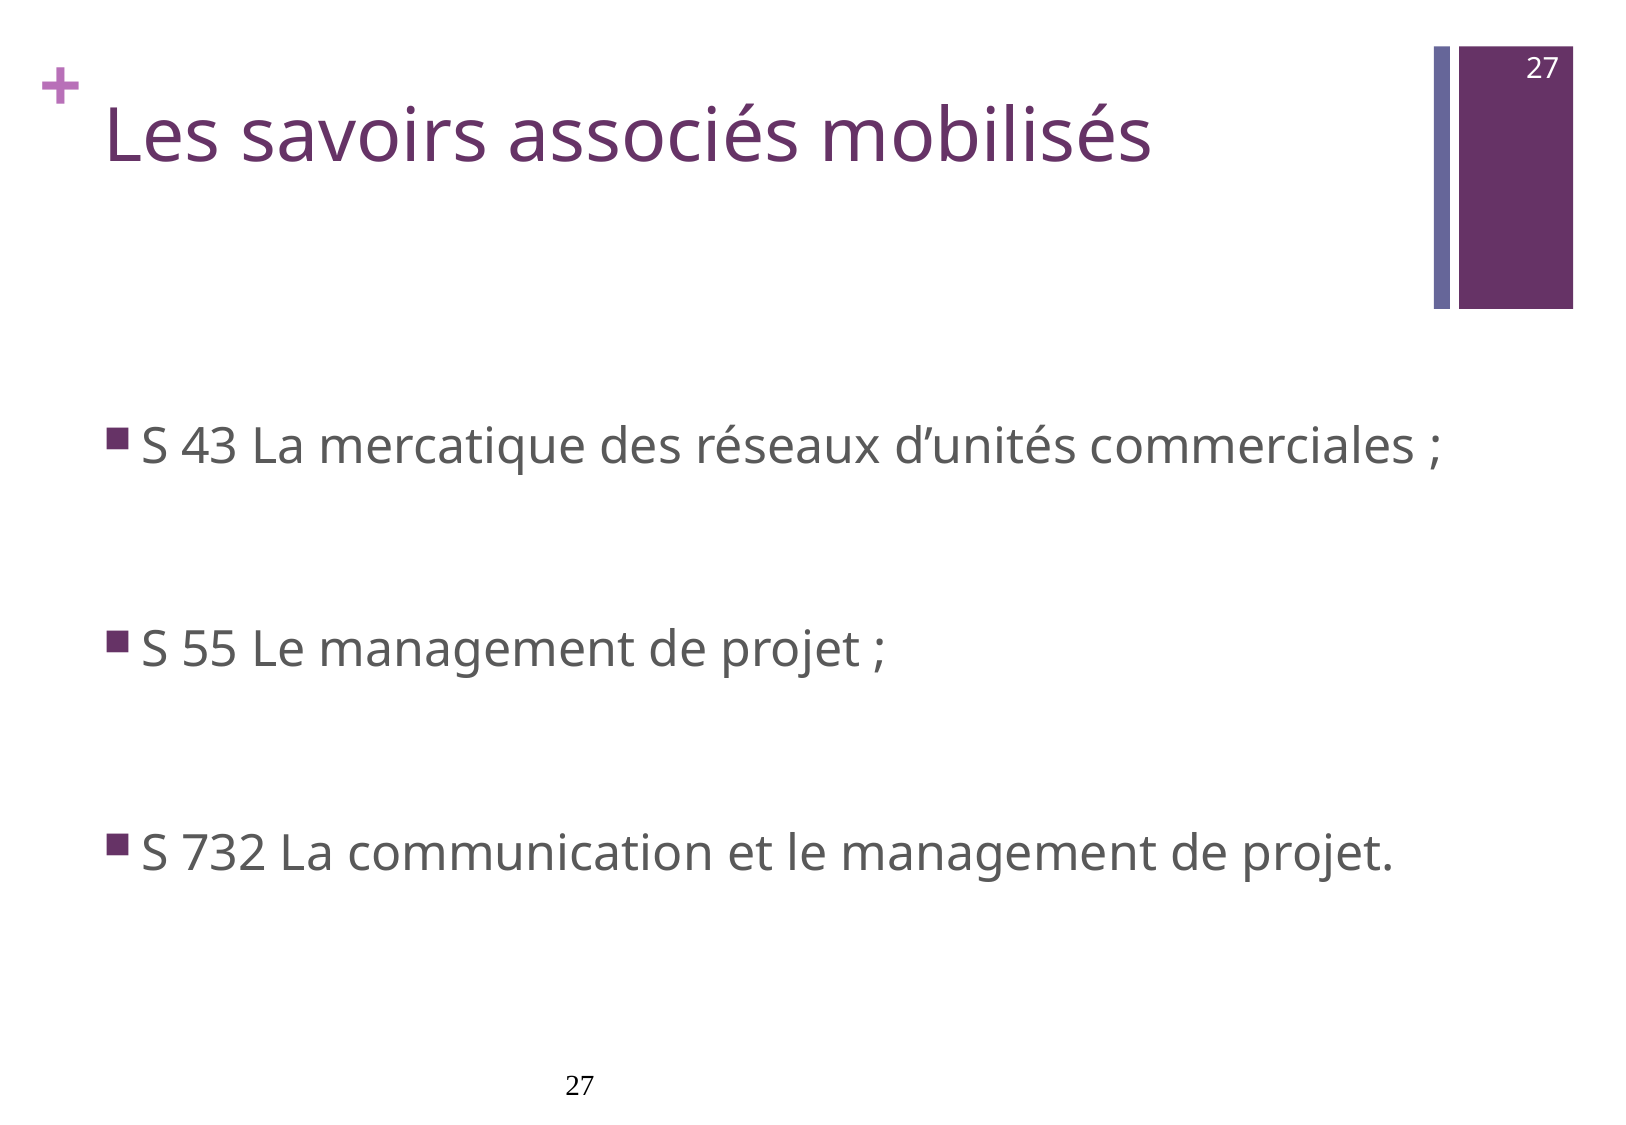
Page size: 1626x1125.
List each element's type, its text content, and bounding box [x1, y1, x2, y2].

slide_number 27 [1476, 39, 1575, 100]
title Les savoirs associés mobilisés [88, 79, 1432, 263]
list S 43 La mercatique des réseaux d’unités commerciales ; S 55 Le management de projet ; S 732 La communication et le management de projet. [88, 405, 1482, 972]
footer 27 [35, 1053, 1124, 1114]
